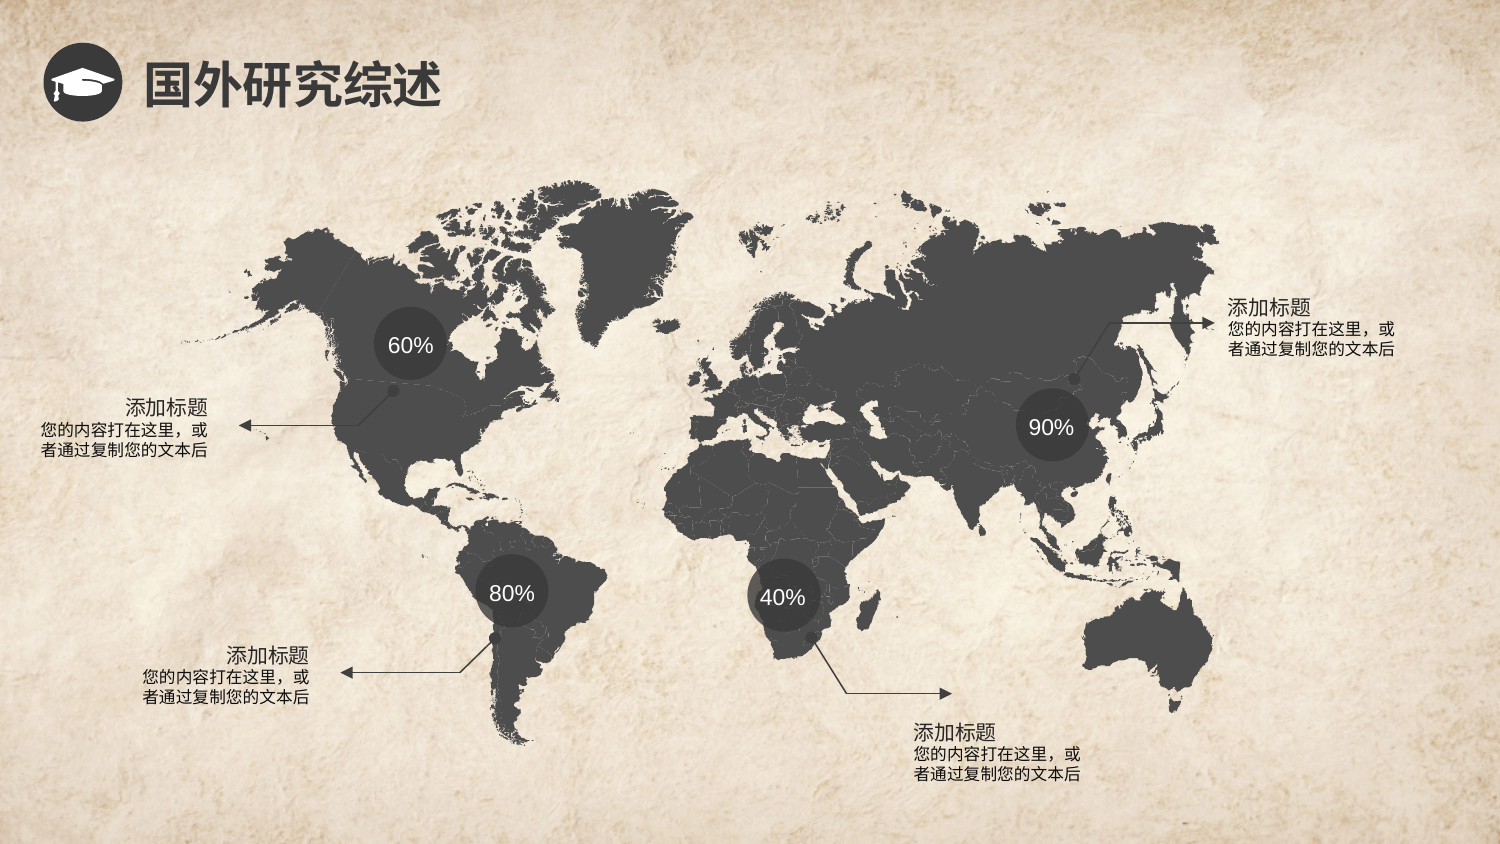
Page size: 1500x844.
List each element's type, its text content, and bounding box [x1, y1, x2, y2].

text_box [180, 180, 1220, 746]
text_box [1012, 388, 1090, 462]
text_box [811, 637, 1100, 793]
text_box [44, 43, 122, 121]
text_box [1074, 286, 1418, 380]
picture [0, 0, 1500, 844]
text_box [372, 306, 450, 380]
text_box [20, 387, 394, 469]
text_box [123, 634, 496, 716]
text_box 国外研究综述 [128, 46, 489, 121]
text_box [473, 554, 551, 628]
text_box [744, 558, 822, 632]
